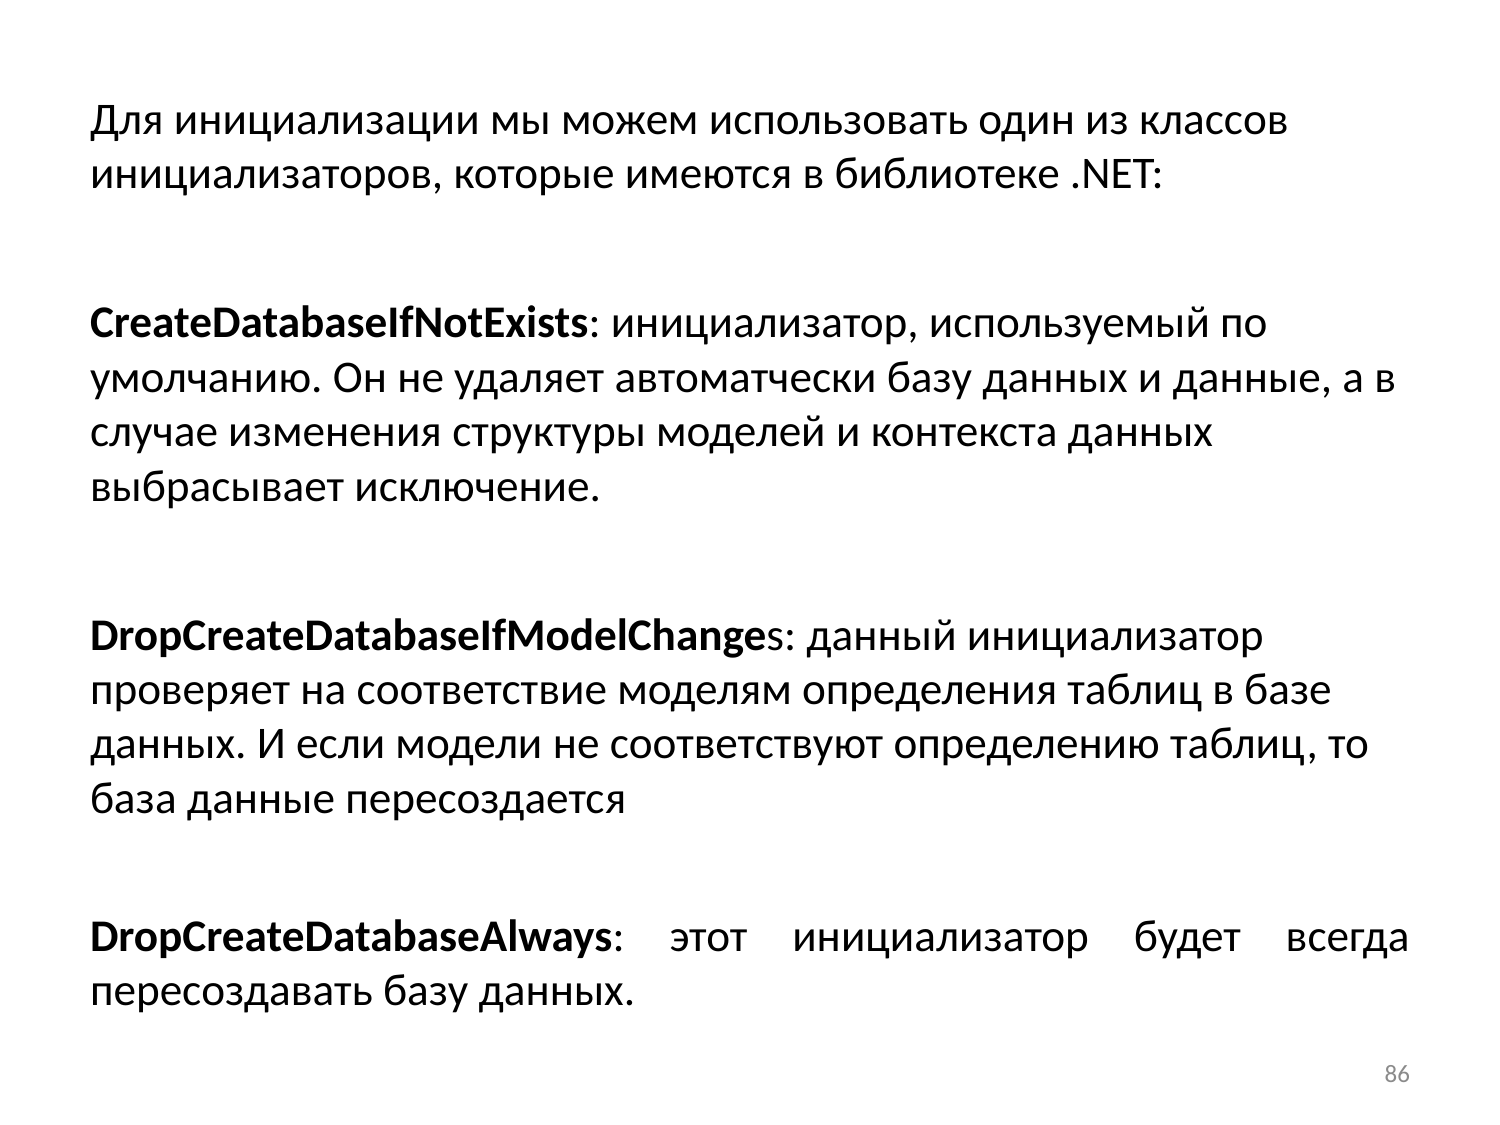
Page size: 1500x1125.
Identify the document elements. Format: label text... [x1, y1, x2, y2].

slide_number 86 [1074, 1042, 1425, 1103]
list Для инициализации мы можем использовать один из классов инициализаторов, которые имеются в библиотеке .NET: CreateDatabaseIfNotExists: инициализатор, используемый по умолчанию. Он не удаляет автоматчески базу данных и данные, а в случае изменения структуры моделей и контекста данных выбрасывает исключение. DropCreateDatabaseIfModelChanges: данный инициализатор проверяет на соответствие моделям определения таблиц в базе данных. И если модели не соответствуют определению таблиц, то база данные пересоздается DropCreateDatabaseAlways: этот инициализатор будет всегда пересоздавать базу данных. [75, 81, 1425, 1029]
